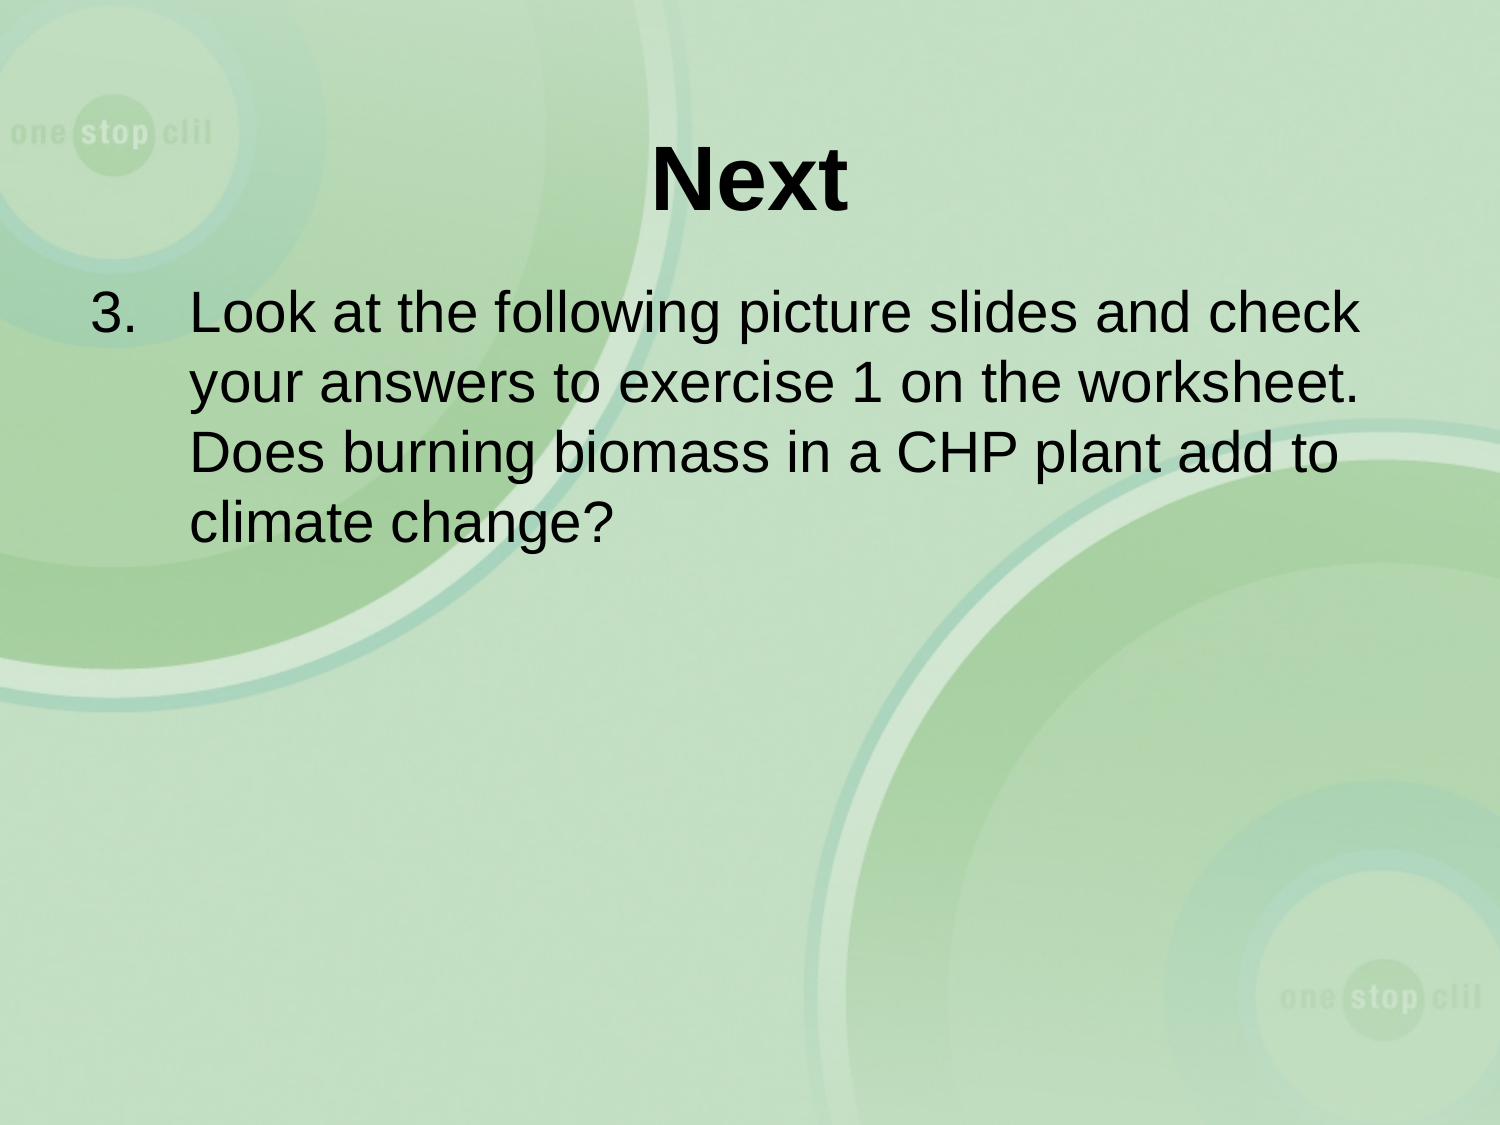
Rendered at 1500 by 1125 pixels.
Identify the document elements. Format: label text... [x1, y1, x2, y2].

title Next [75, 79, 1425, 267]
picture [0, 0, 1500, 1125]
list Look at the following picture slides and check your answers to exercise 1 on the worksheet. Does burning biomass in a CHP plant add to climate change? [75, 267, 1425, 1010]
